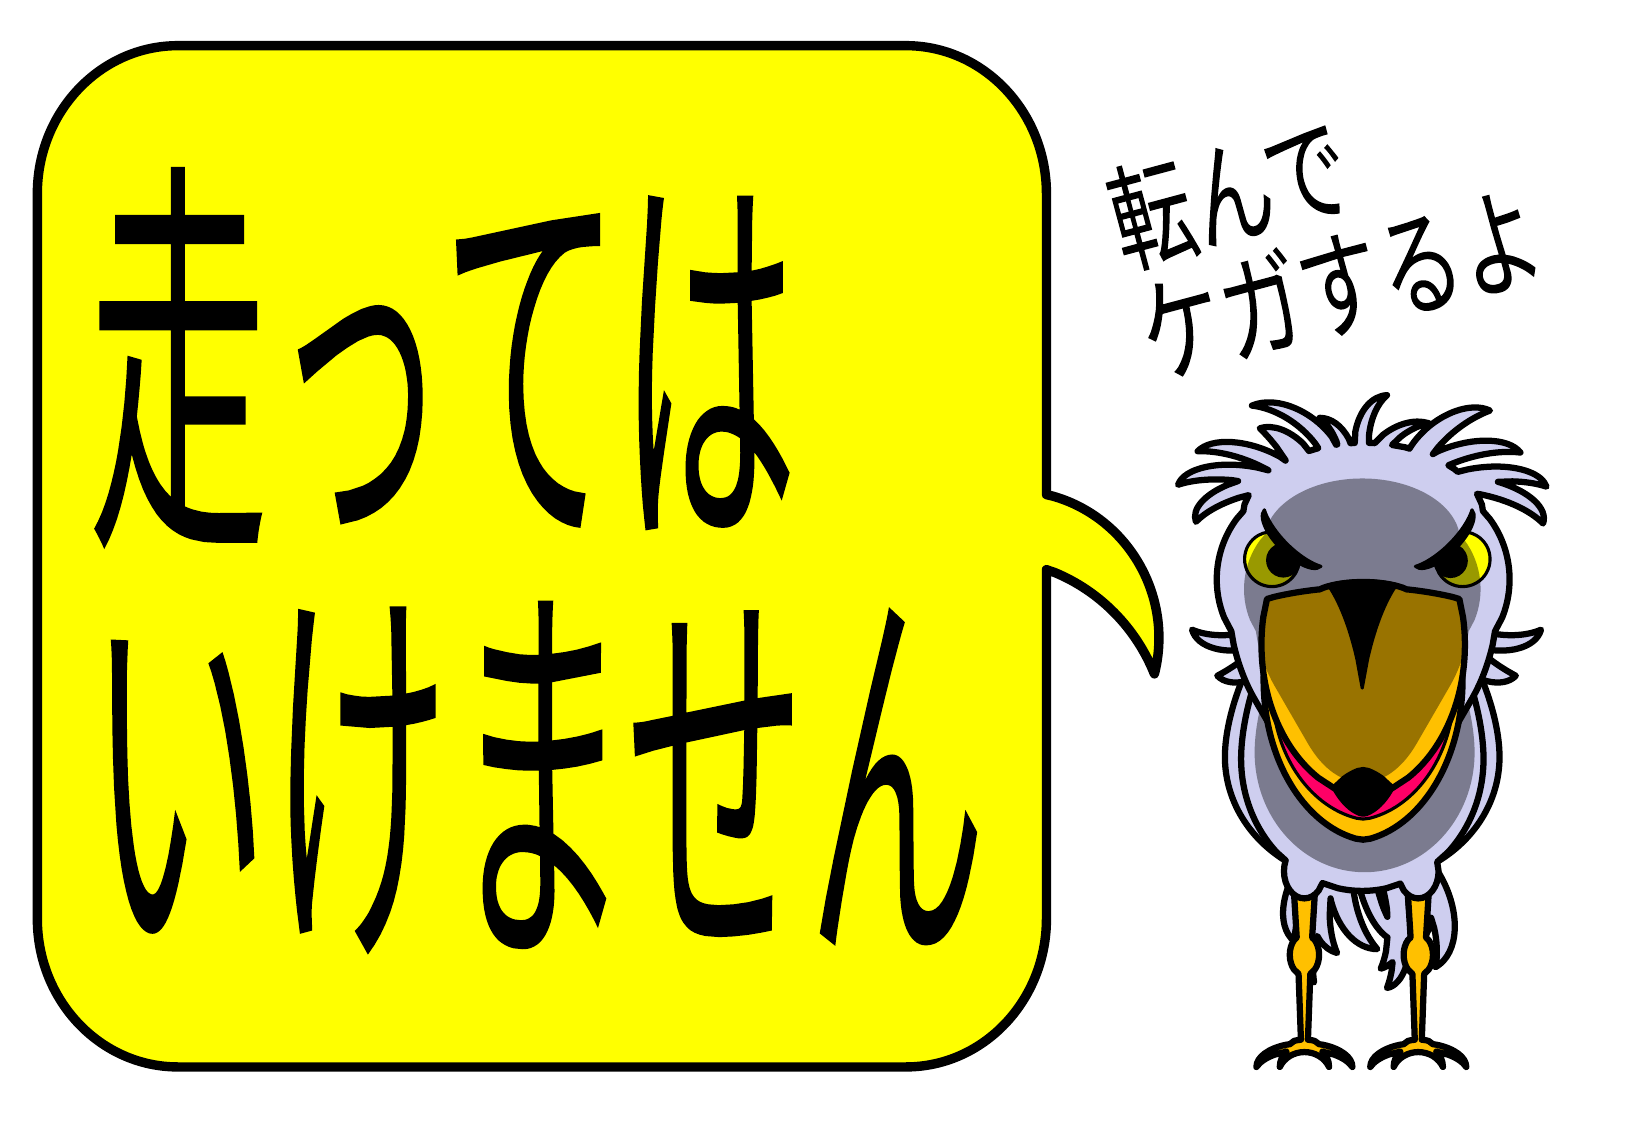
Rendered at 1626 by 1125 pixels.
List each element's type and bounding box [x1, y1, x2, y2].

text_box [37, 45, 1159, 1067]
text_box [1177, 394, 1547, 1068]
